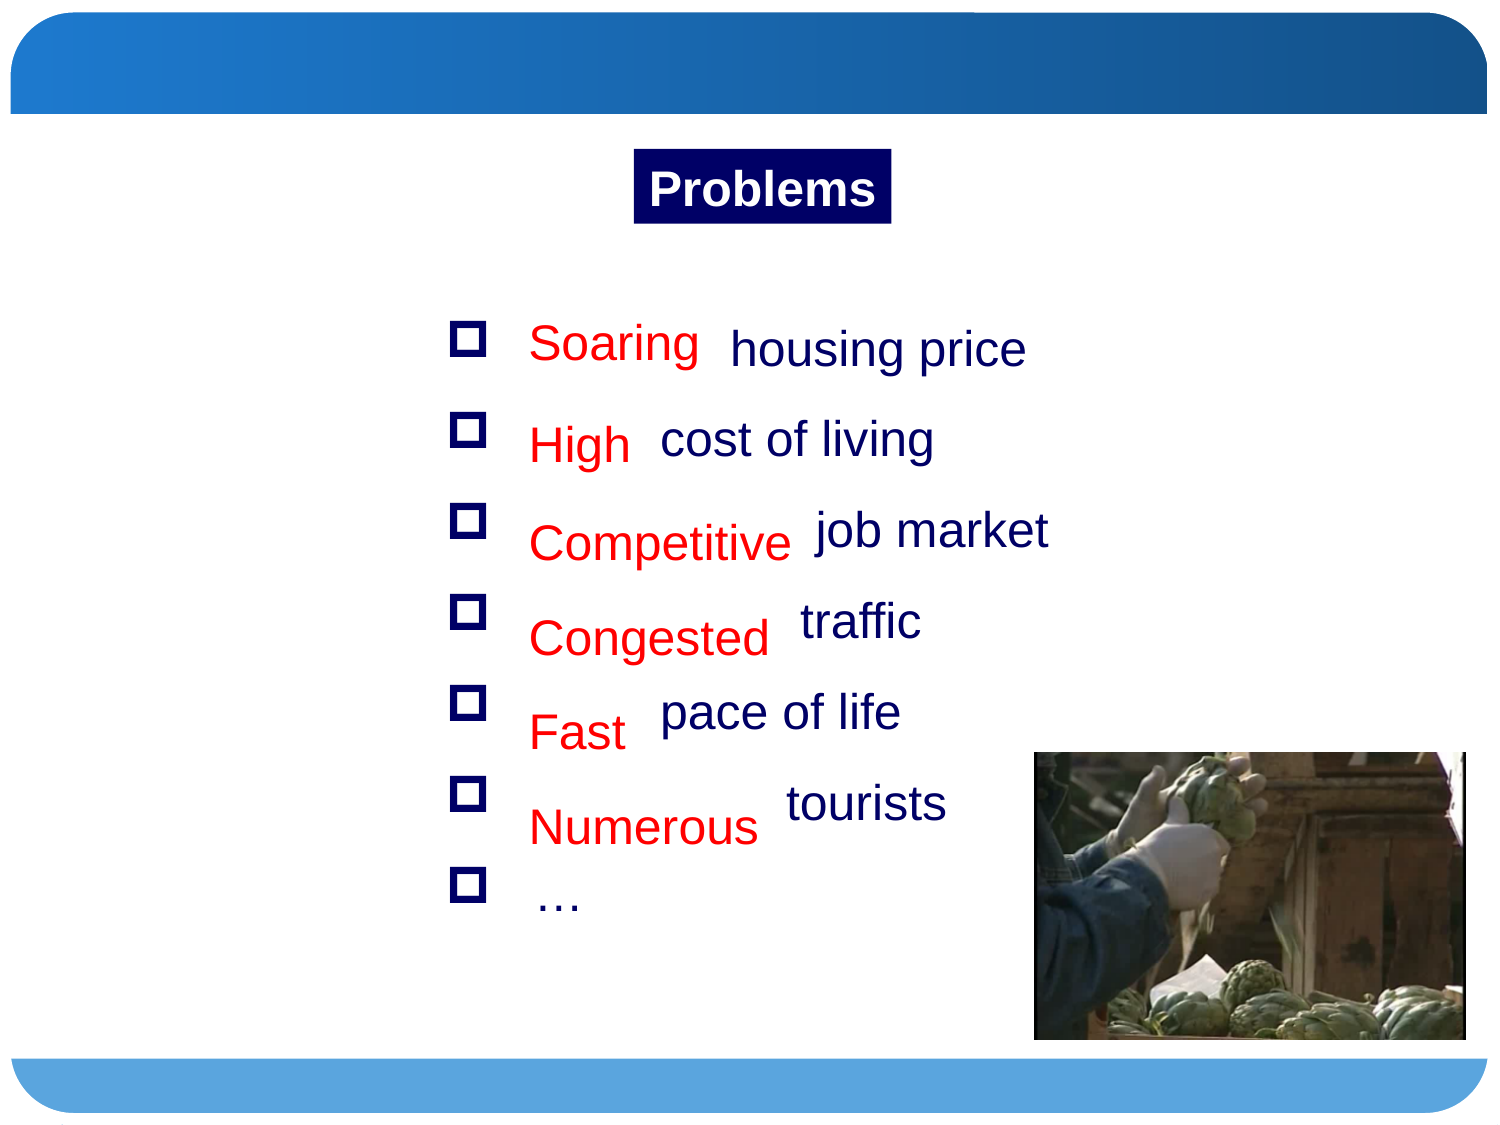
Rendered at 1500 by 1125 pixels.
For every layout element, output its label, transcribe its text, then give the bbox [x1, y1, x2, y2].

text_box Fast [513, 692, 680, 768]
text_box housing price cost of living job market traffic pace of life tourists … [430, 302, 1140, 929]
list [1033, 751, 1467, 1041]
text_box Congested [513, 597, 821, 673]
text_box Soaring [513, 302, 750, 378]
text_box High [513, 404, 668, 480]
text_box Numerous [513, 786, 810, 862]
text_box Problems [633, 148, 892, 224]
text_box Competitive [513, 503, 821, 579]
